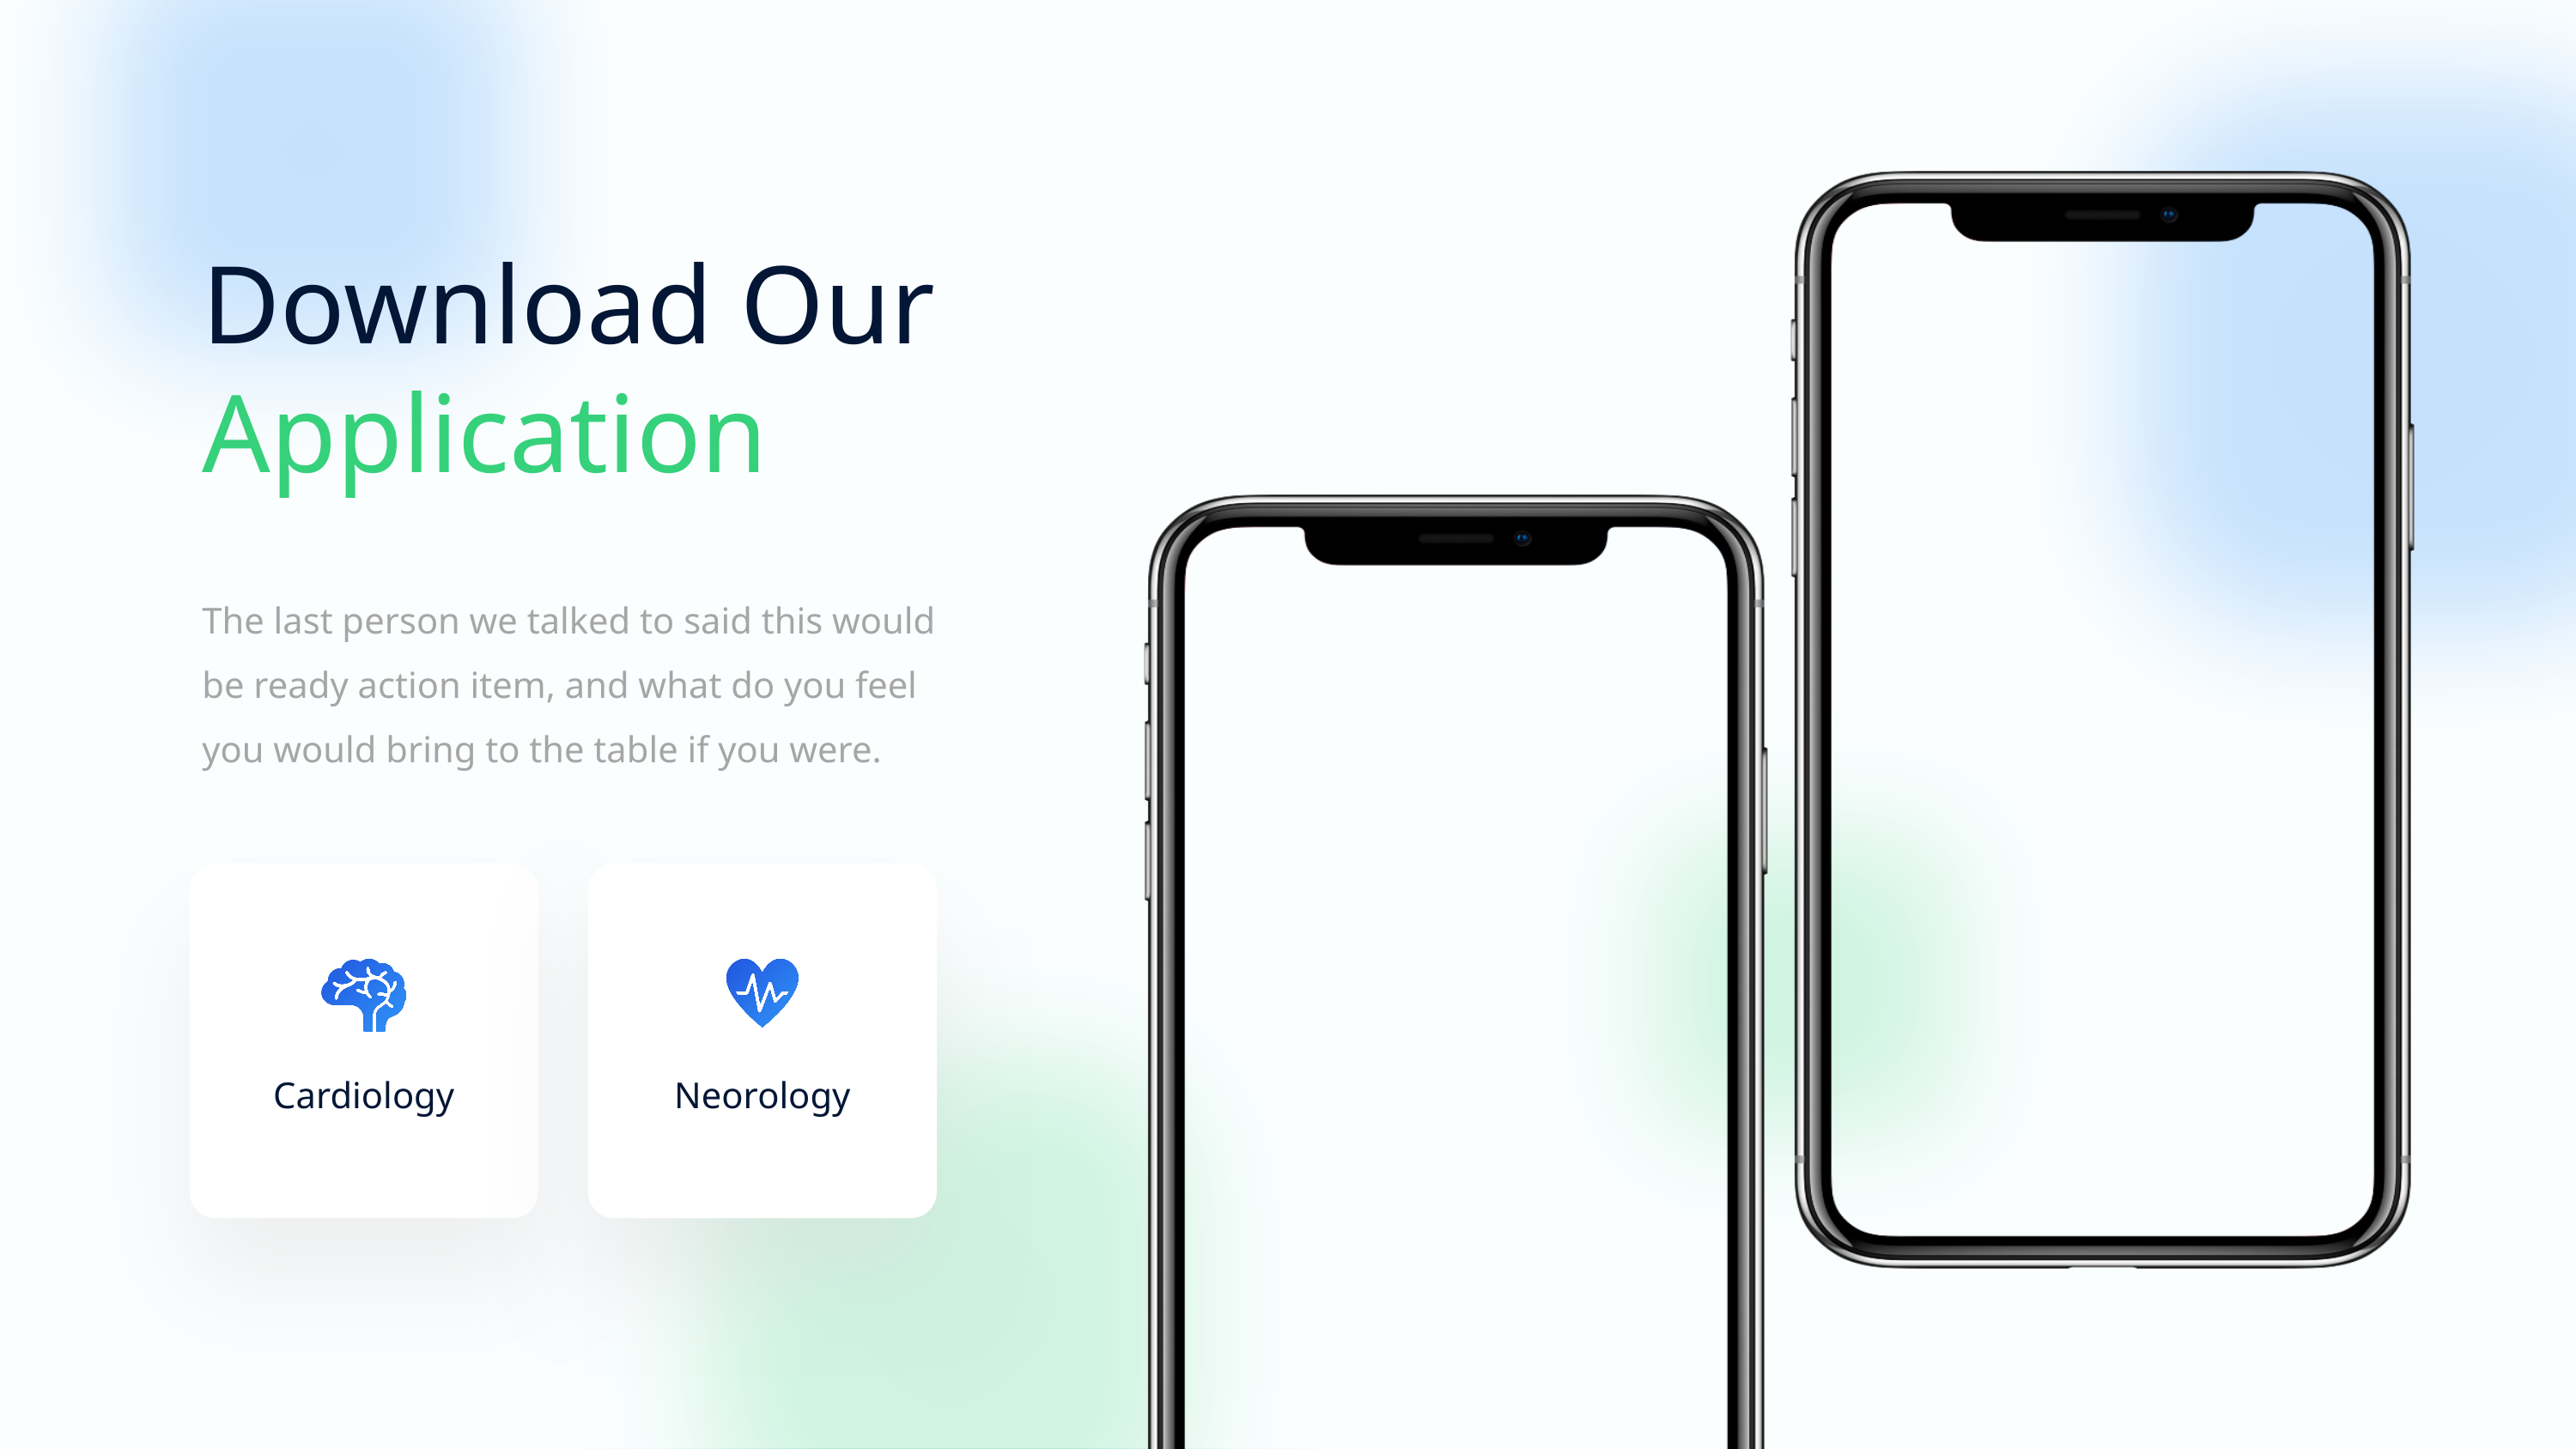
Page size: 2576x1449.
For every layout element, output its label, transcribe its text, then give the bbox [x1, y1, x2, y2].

picture [1789, 168, 2416, 1280]
text_box [586, 862, 939, 1220]
text_box Cardiology [189, 1066, 534, 1122]
text_box The last person we talked to said this would be ready action item, and what do you feel you would bring to the table if you were. [189, 570, 991, 777]
text_box Download Our Application [189, 230, 1009, 500]
text_box [188, 862, 540, 1220]
text_box [321, 959, 406, 1032]
text_box [726, 959, 799, 1028]
text_box Neorology [587, 1066, 937, 1122]
picture [1143, 492, 1770, 1449]
